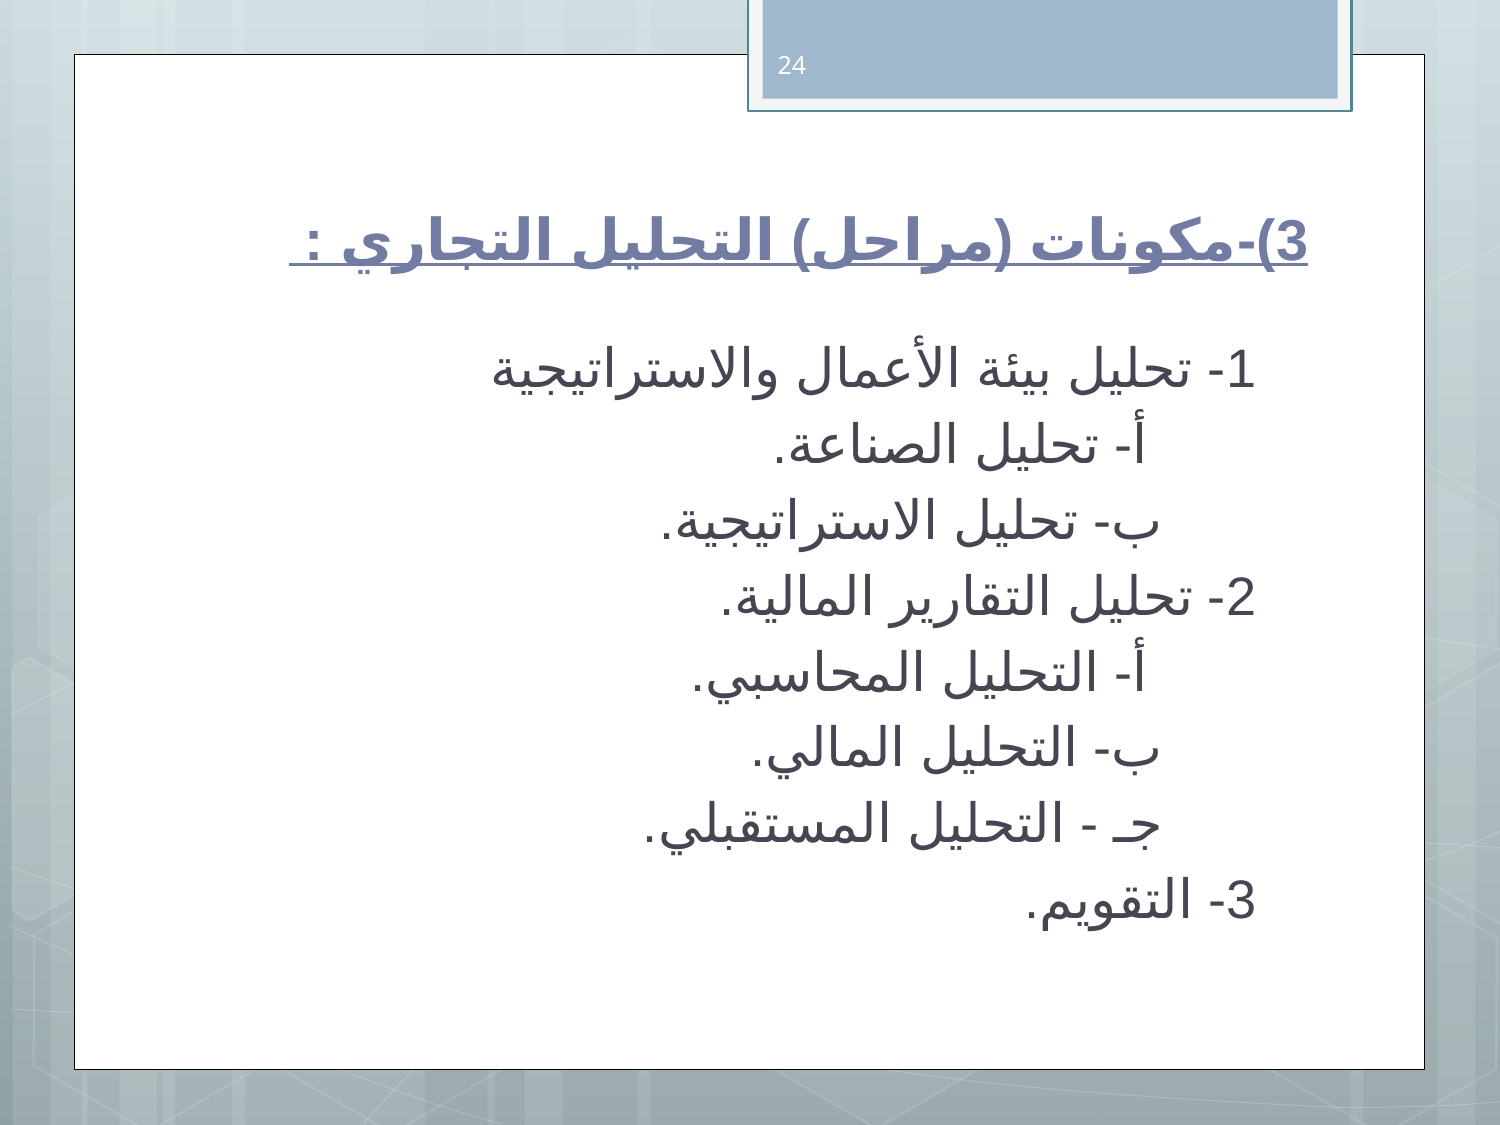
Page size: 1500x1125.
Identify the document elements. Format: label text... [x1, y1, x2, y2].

title 3)-مكونات (مراحل) التحليل التجاري : [170, 154, 1323, 279]
slide_number 24 [762, 36, 982, 97]
list 1- تحليل بيئة الأعمال والاستراتيجية أ- تحليل الصناعة. ب- تحليل الاستراتيجية. 2- تحليل التقارير المالية. أ- التحليل المحاسبي. ب- التحليل المالي. جـ - التحليل المستقبلي. 3- التقويم. [171, 326, 1283, 934]
